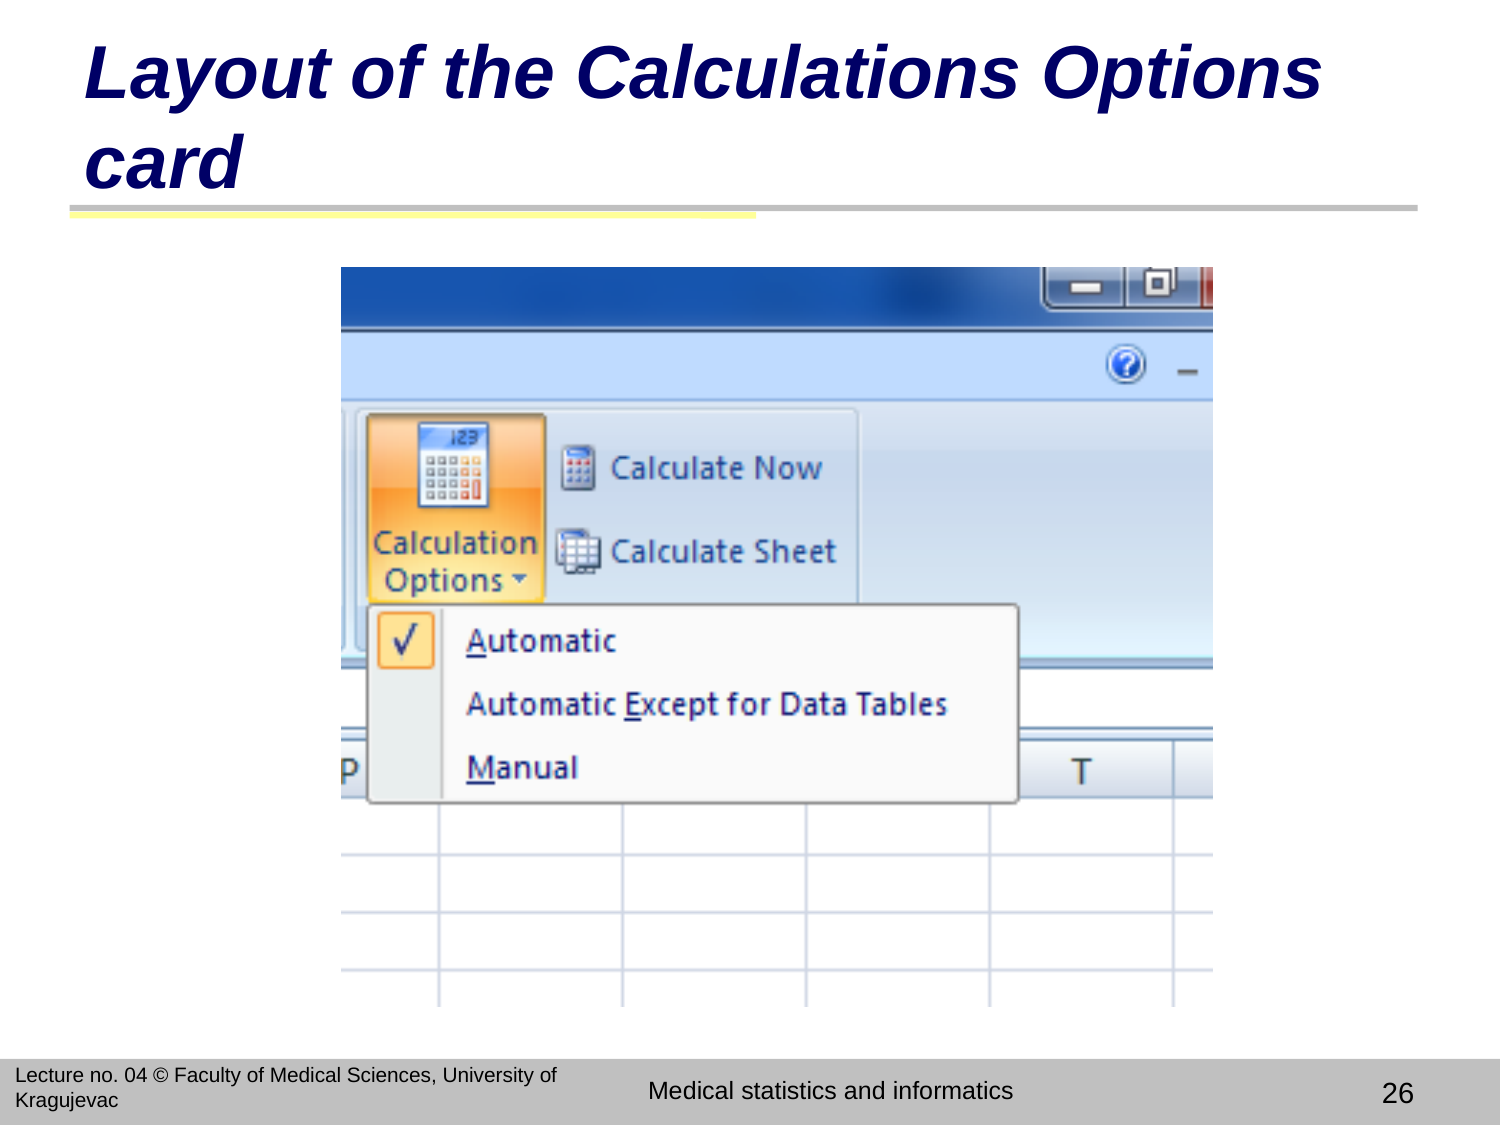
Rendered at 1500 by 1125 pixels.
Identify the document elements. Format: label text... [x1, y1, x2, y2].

footer Medical statistics and informatics [512, 1066, 1151, 1125]
slide_number 26 [1166, 1066, 1430, 1125]
picture [341, 267, 1214, 1007]
title Layout of the Calculations Options card [69, 19, 1426, 208]
slide_number Lecture no. 04 © Faculty of Medical Sciences, University of Kragujevac [0, 1053, 619, 1108]
